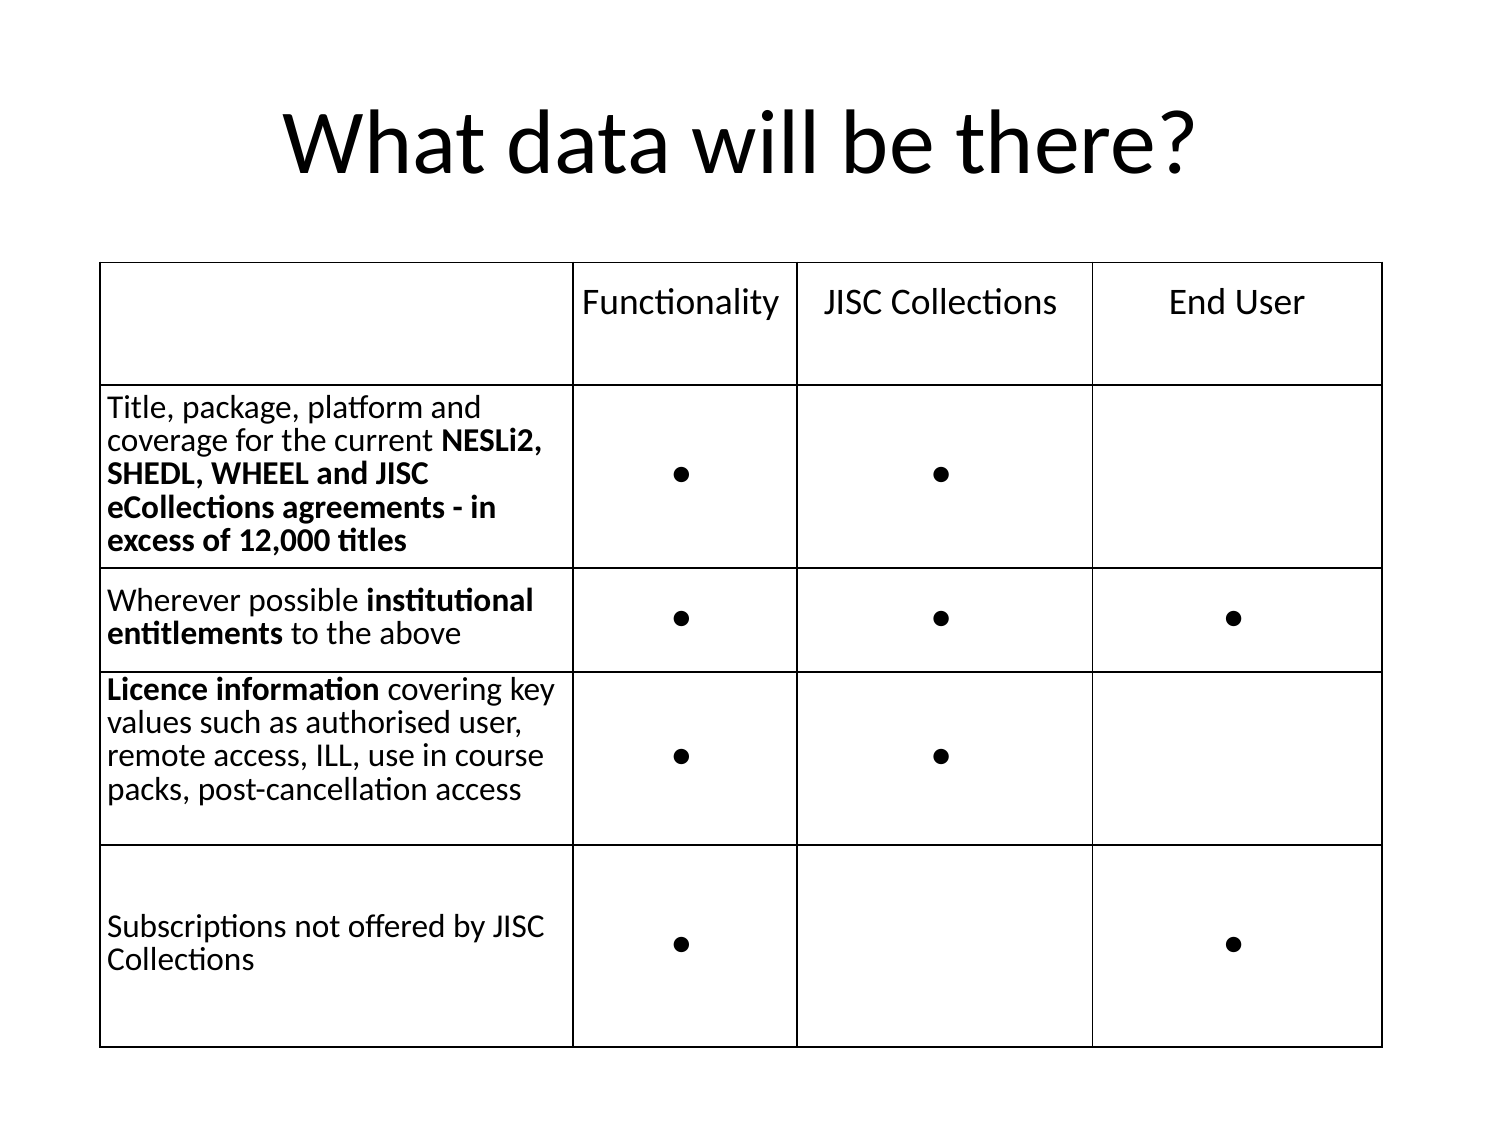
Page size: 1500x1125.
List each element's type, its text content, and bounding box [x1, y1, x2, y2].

table_cell ● [574, 386, 796, 567]
table_cell ● [798, 569, 1092, 671]
title What data will be there? [76, 42, 1427, 231]
table_cell ● [1093, 569, 1381, 671]
table_cell ● [574, 569, 796, 671]
table_header End User [1093, 263, 1381, 384]
table_header Functionality [574, 263, 796, 384]
table_cell Title, package, platform and coverage for the current NESLi2, SHEDL, WHEEL and JISC eCollections agreements - in excess of 12,000 titles [101, 386, 572, 567]
table_header [101, 263, 572, 384]
table_cell Subscriptions not offered by JISC Collections [101, 846, 572, 1046]
table_cell ● [574, 846, 796, 1046]
table_cell ● [574, 673, 796, 844]
table_header JISC Collections [798, 263, 1092, 384]
table_cell Licence information covering key values such as authorised user, remote access, ILL, use in course packs, post-cancellation access [101, 673, 572, 844]
table_cell [1093, 673, 1381, 844]
table_cell ● [798, 386, 1092, 567]
table_cell [1093, 386, 1381, 567]
table_cell ● [798, 673, 1092, 844]
table_cell ● [1093, 846, 1381, 1046]
table_cell [798, 846, 1092, 1046]
table_cell Wherever possible institutional entitlements to the above [101, 569, 572, 671]
